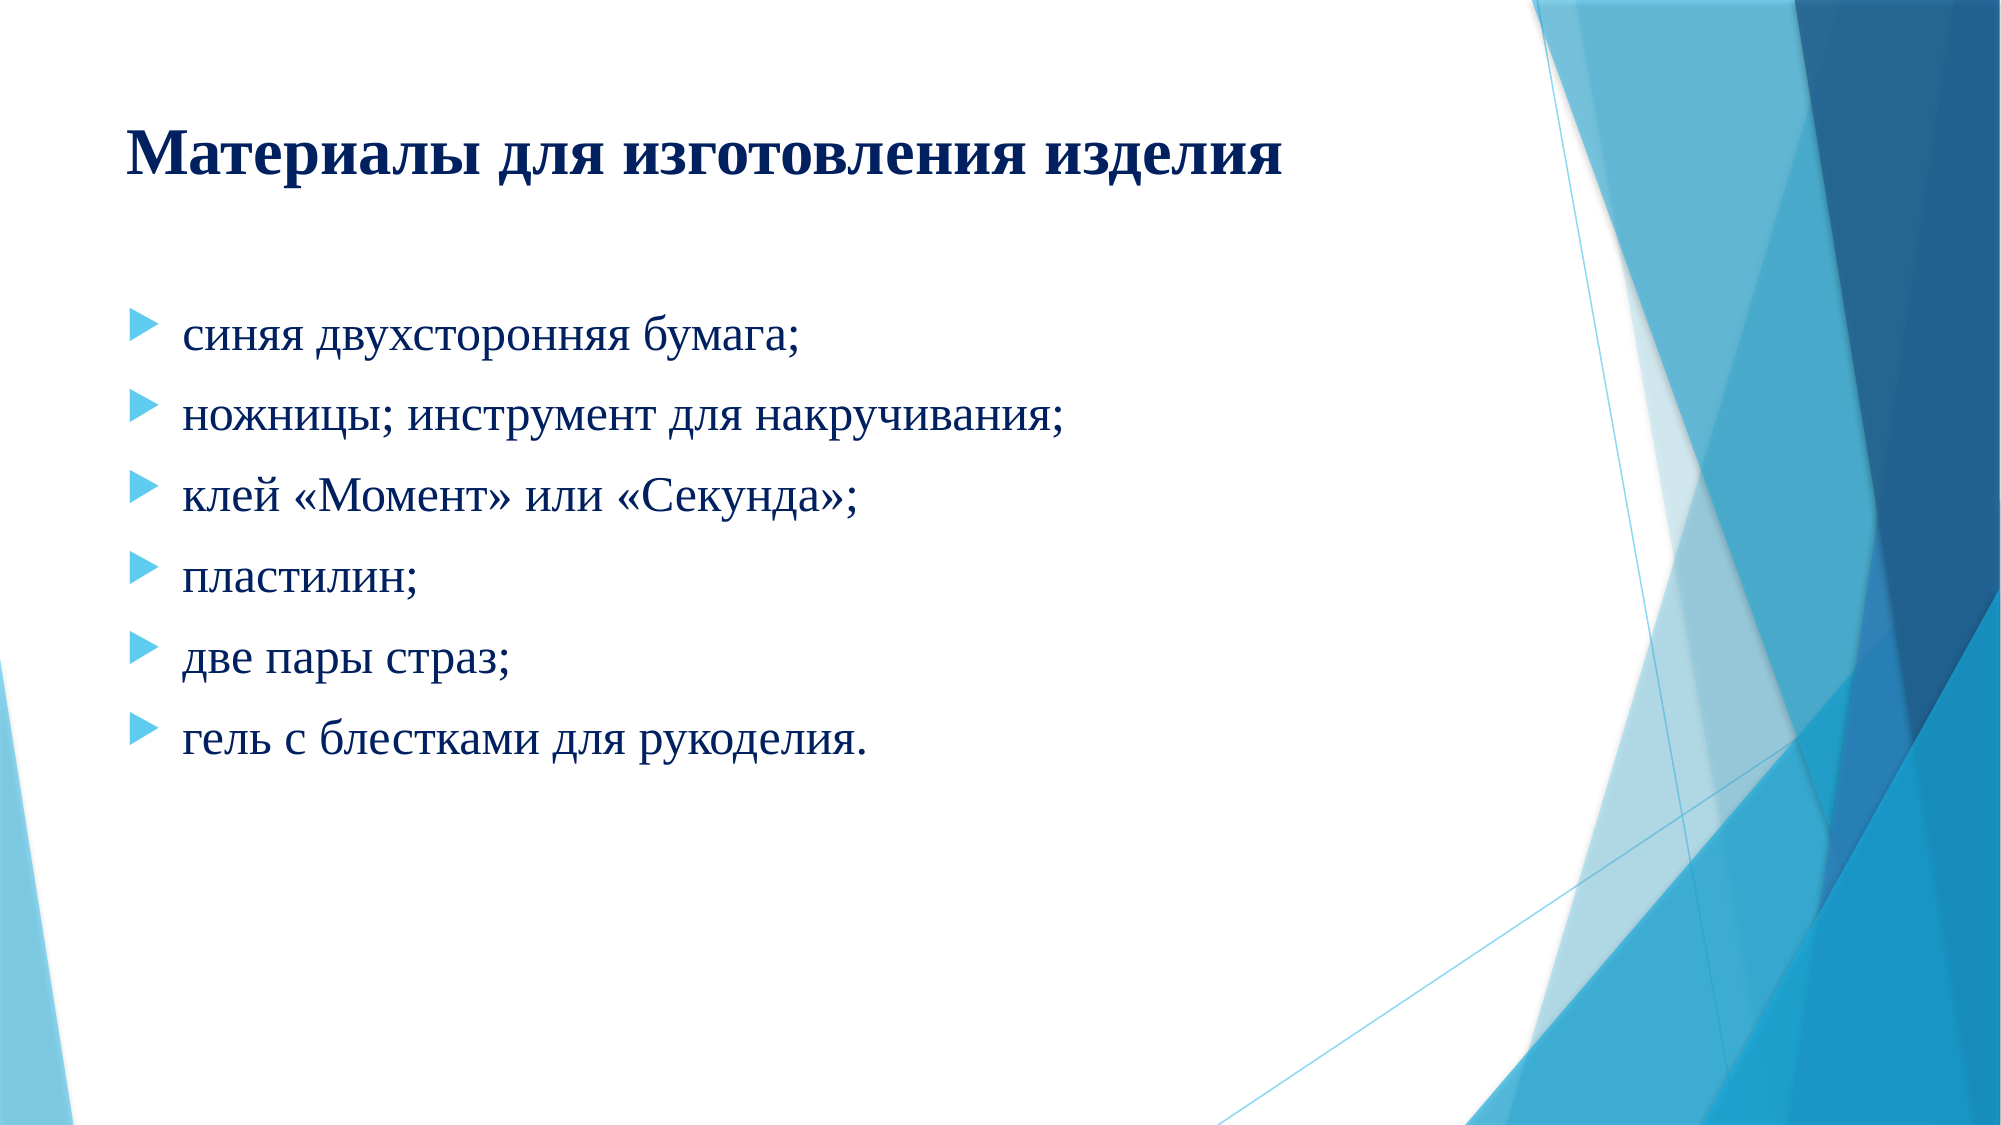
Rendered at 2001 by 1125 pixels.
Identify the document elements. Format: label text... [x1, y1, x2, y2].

title Материалы для изготовления изделия [111, 99, 1620, 317]
list синяя двухсторонняя бумага; ножницы; инструмент для накручивания; клей «Момент» или «Секунда»; пластилин; две пары страз; гель с блестками для рукоделия. [111, 292, 1522, 992]
